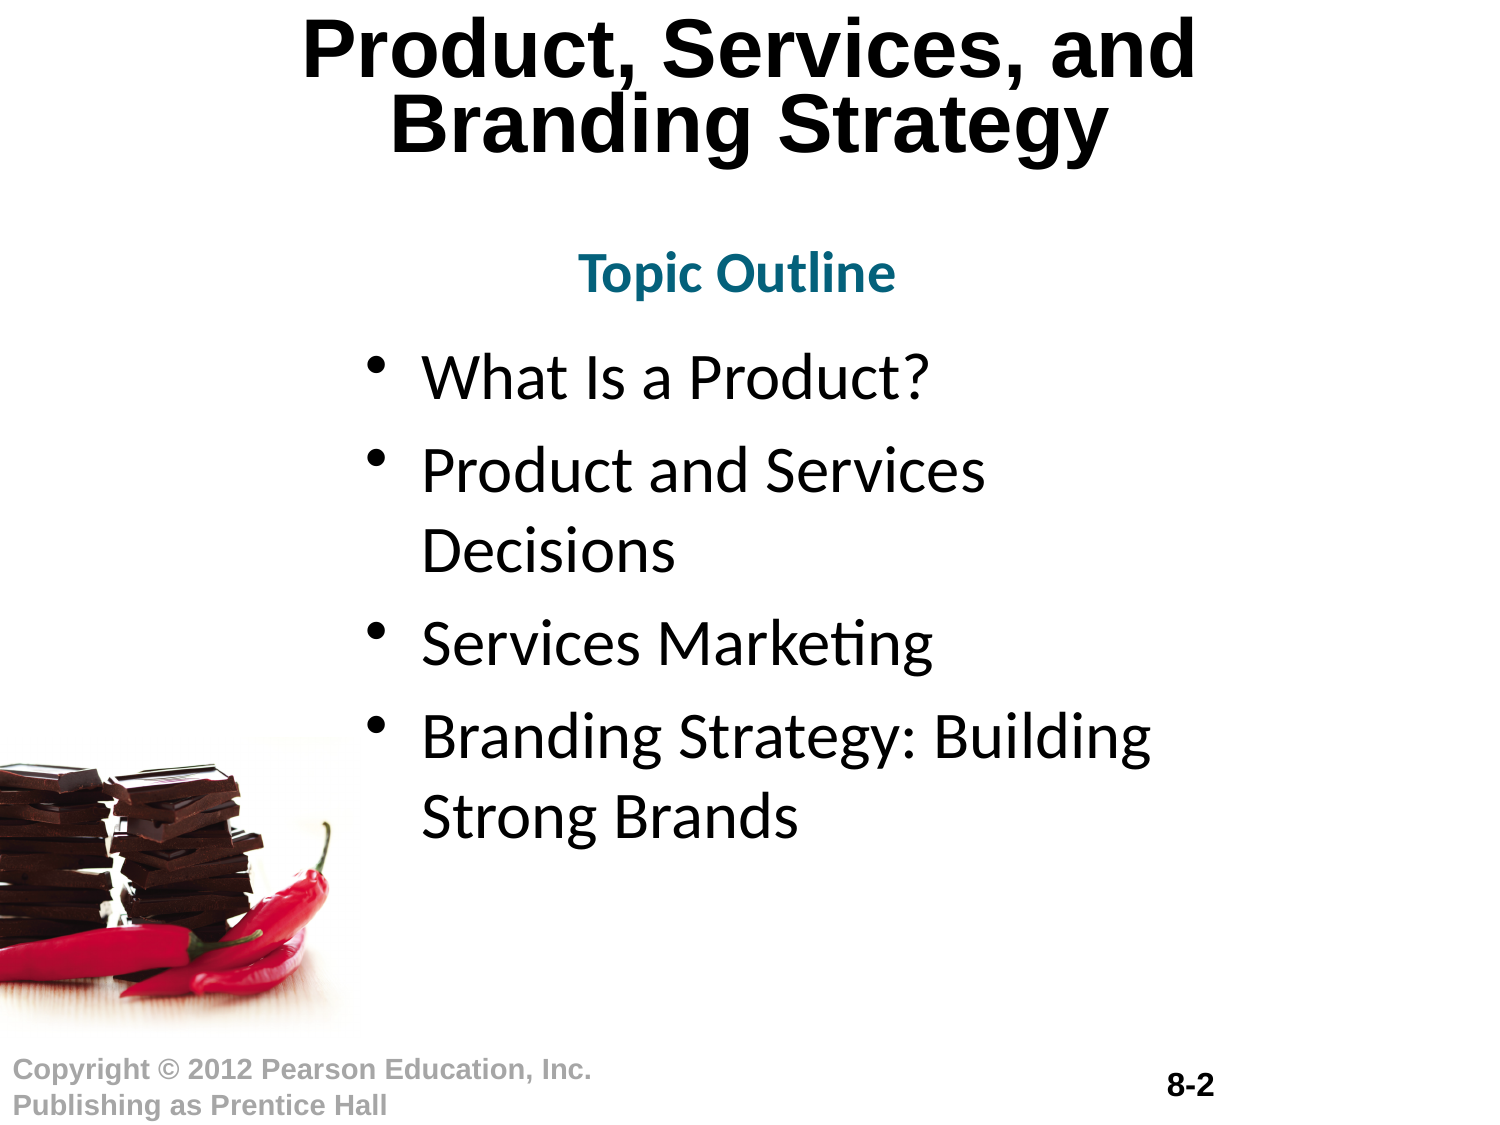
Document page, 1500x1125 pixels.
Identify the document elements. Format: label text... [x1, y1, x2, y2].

list What Is a Product? Product and Services Decisions Services Marketing Branding Strategy: Building Strong Brands [349, 324, 1213, 1001]
list Topic Outline [149, 237, 1326, 301]
title Product, Services, and Branding Strategy [112, 37, 1388, 226]
picture [0, 737, 361, 1038]
